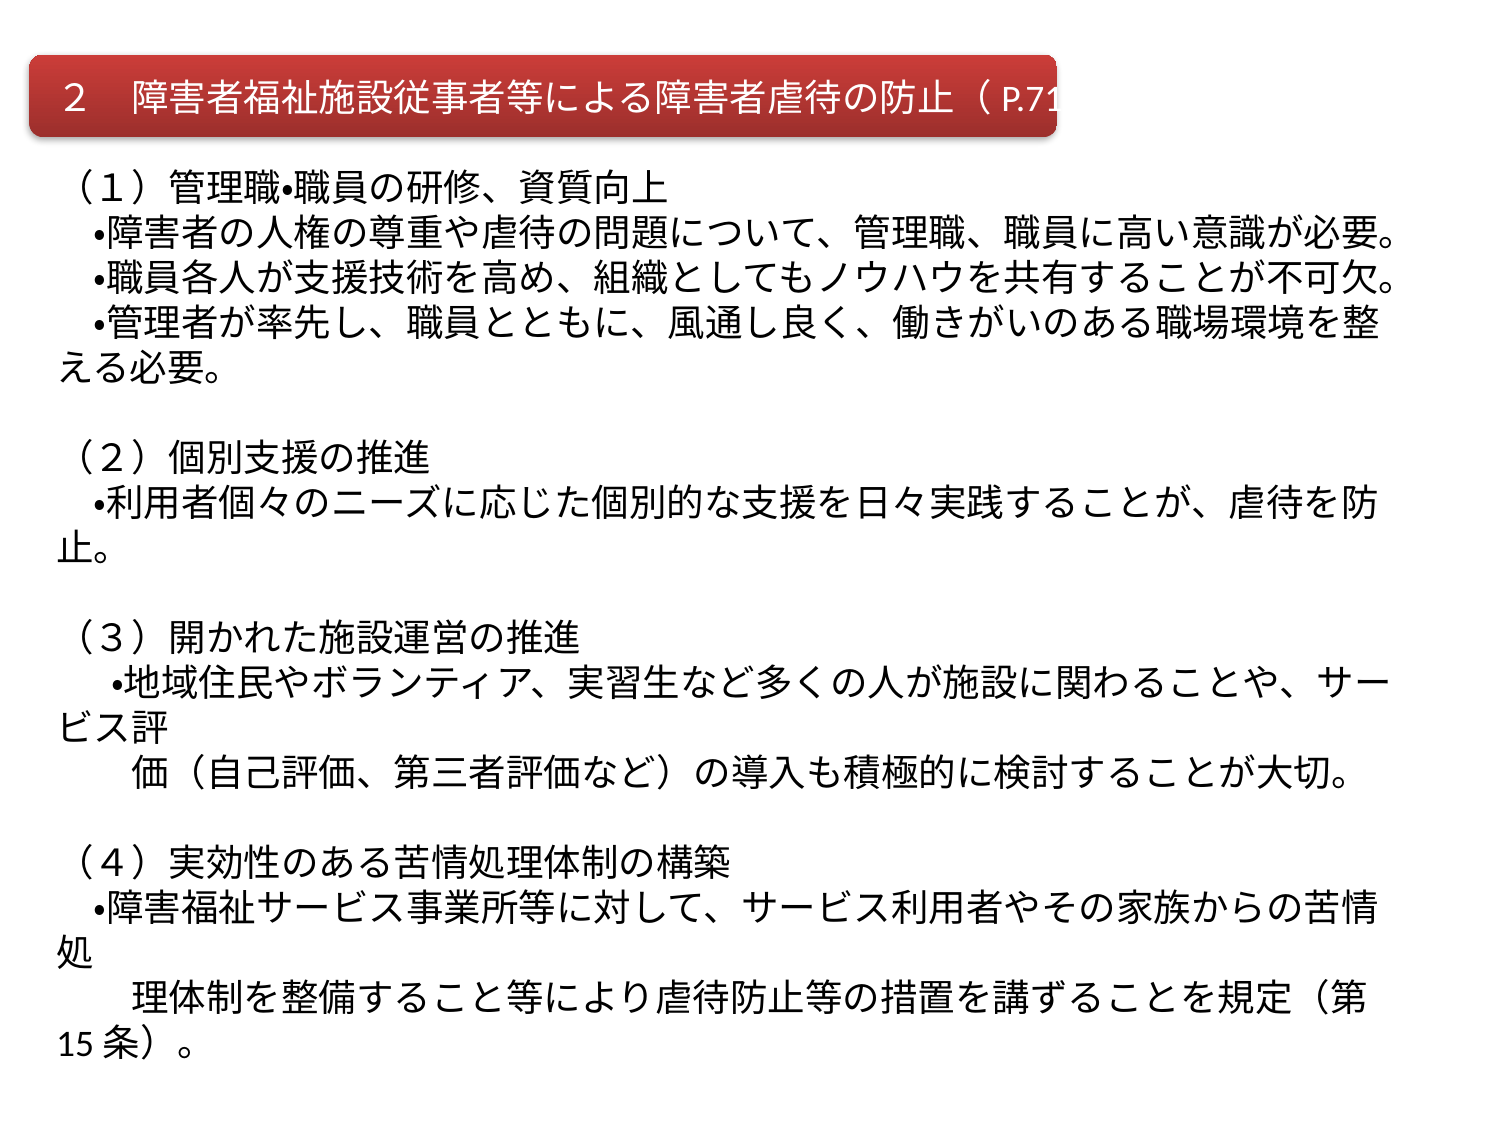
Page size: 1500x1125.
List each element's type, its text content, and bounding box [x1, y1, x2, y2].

text_box [29, 54, 1057, 137]
text_box ２ 障害者福祉施設従事者等による障害者虐待の防止（P.71） （１）管理職・職員の研修、資質向上 ・障害者の人権の尊重や虐待の問題について、管理職、職員に高い意識が必要。 ・職員各人が支援技術を高め、組織としてもノウハウを共有することが不可欠。 ・管理者が率先し、職員とともに、風通し良く、働きがいのある職場環境を整える必要。 （２）個別支援の推進 ・利用者個々のニーズに応じた個別的な支援を日々実践することが、虐待を防止。 （３）開かれた施設運営の推進 ・地域住民やボランティア、実習生など多くの人が施設に関わることや、サービス評 価（自己評価、第三者評価など）の導入も積極的に検討することが大切。 （４）実効性のある苦情処理体制の構築 ・障害福祉サービス事業所等に対して、サービス利用者やその家族からの苦情処 理体制を整備すること等により虐待防止等の措置を講ずることを規定（第15条）。 [41, 66, 1424, 1072]
